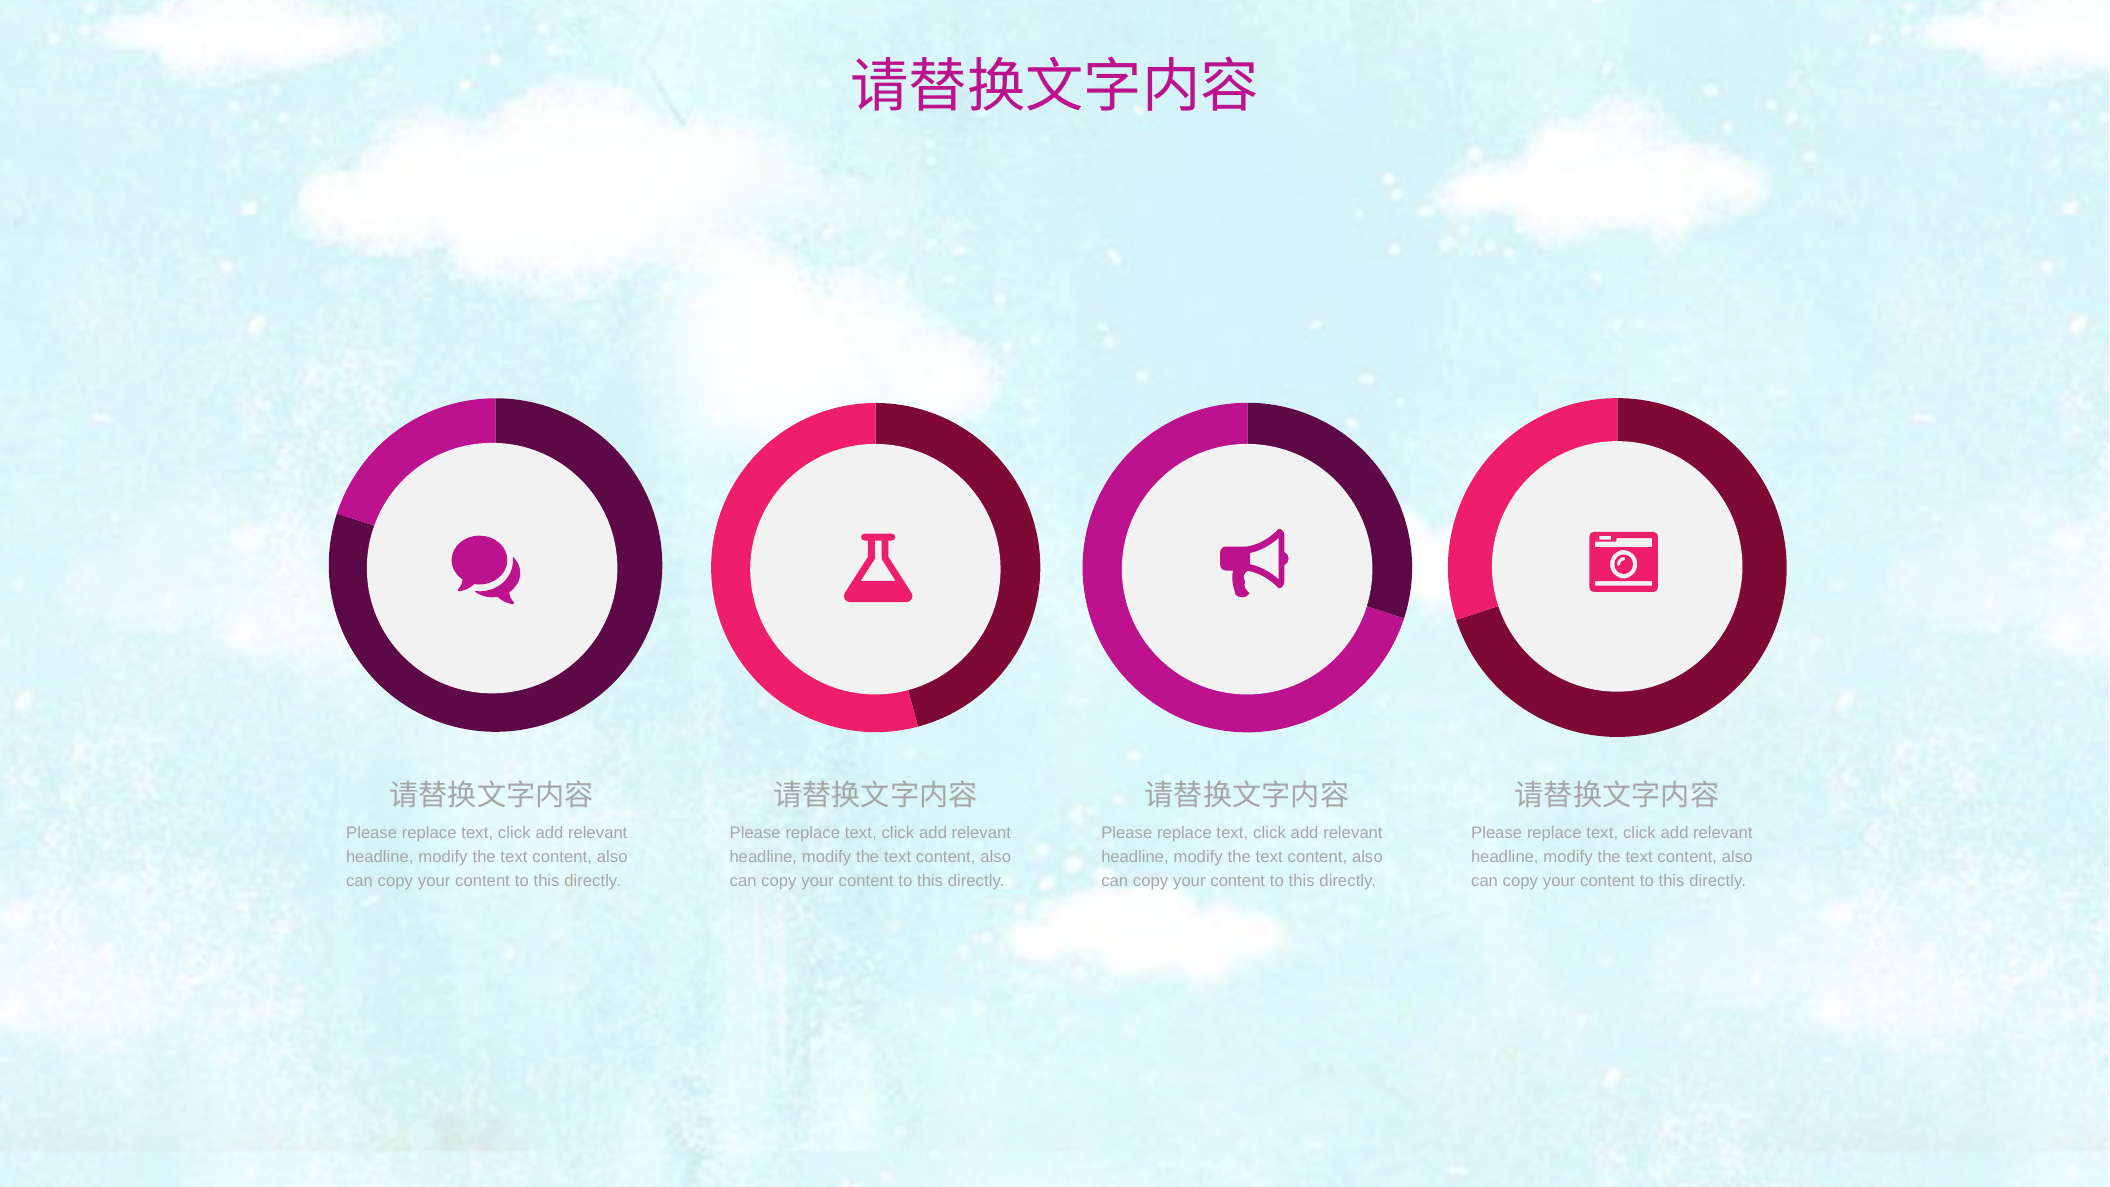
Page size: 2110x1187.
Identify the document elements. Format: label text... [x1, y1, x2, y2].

text_box 请替换文字内容 [795, 26, 1314, 125]
text_box 请替换文字内容 [1101, 776, 1394, 812]
picture [0, 0, 2110, 1187]
text_box Please replace text, click add relevant headline, modify the text content, also can copy your content to this directly. [1101, 817, 1394, 890]
text_box 请替换文字内容 [1471, 776, 1764, 812]
chart [299, 368, 1816, 767]
text_box Please replace text, click add relevant headline, modify the text content, also can copy your content to this directly. [729, 817, 1022, 890]
text_box Please replace text, click add relevant headline, modify the text content, also can copy your content to this directly. [1471, 817, 1764, 890]
text_box 请替换文字内容 [729, 776, 1022, 812]
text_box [451, 528, 1658, 605]
text_box 请替换文字内容 [346, 776, 638, 812]
text_box Please replace text, click add relevant headline, modify the text content, also can copy your content to this directly. [346, 817, 638, 890]
